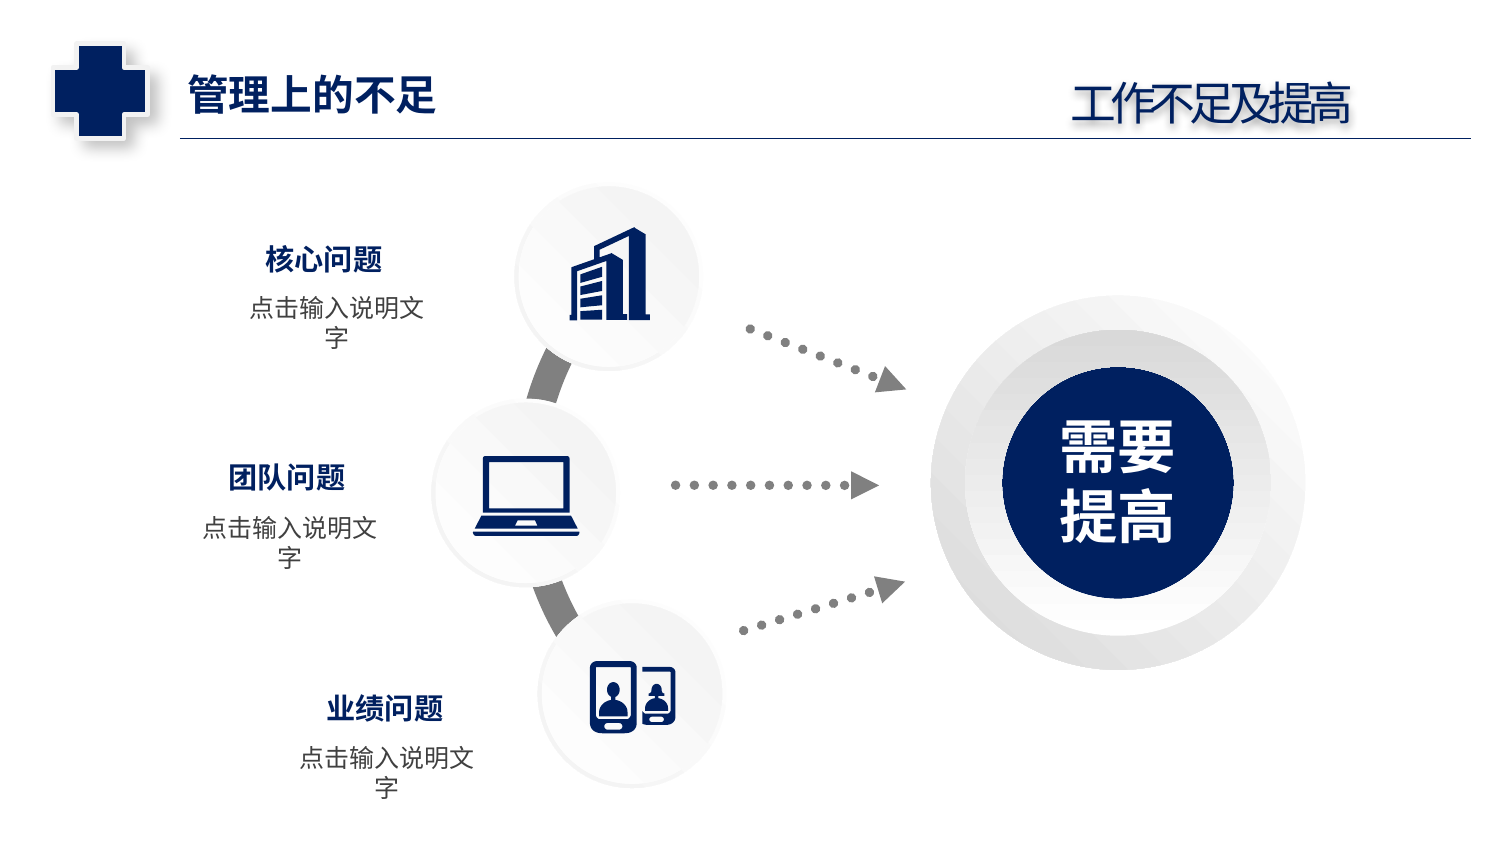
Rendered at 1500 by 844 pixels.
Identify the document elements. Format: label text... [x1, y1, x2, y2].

text_box 点击输入说明文字 [193, 512, 386, 573]
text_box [930, 295, 1306, 671]
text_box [431, 398, 621, 588]
text_box [527, 379, 565, 396]
text_box 团队问题 [177, 459, 396, 495]
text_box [514, 182, 704, 372]
text_box [892, 379, 907, 391]
text_box [891, 579, 906, 592]
text_box 工作不足及提高 [1056, 67, 1369, 138]
text_box 业绩问题 [289, 690, 481, 726]
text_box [537, 599, 727, 789]
text_box 点击输入说明文字 [291, 742, 483, 803]
text_box 管理上的不足 [172, 60, 453, 126]
text_box 核心问题 [238, 241, 409, 277]
text_box [866, 479, 880, 492]
text_box 点击输入说明文字 [238, 292, 437, 353]
